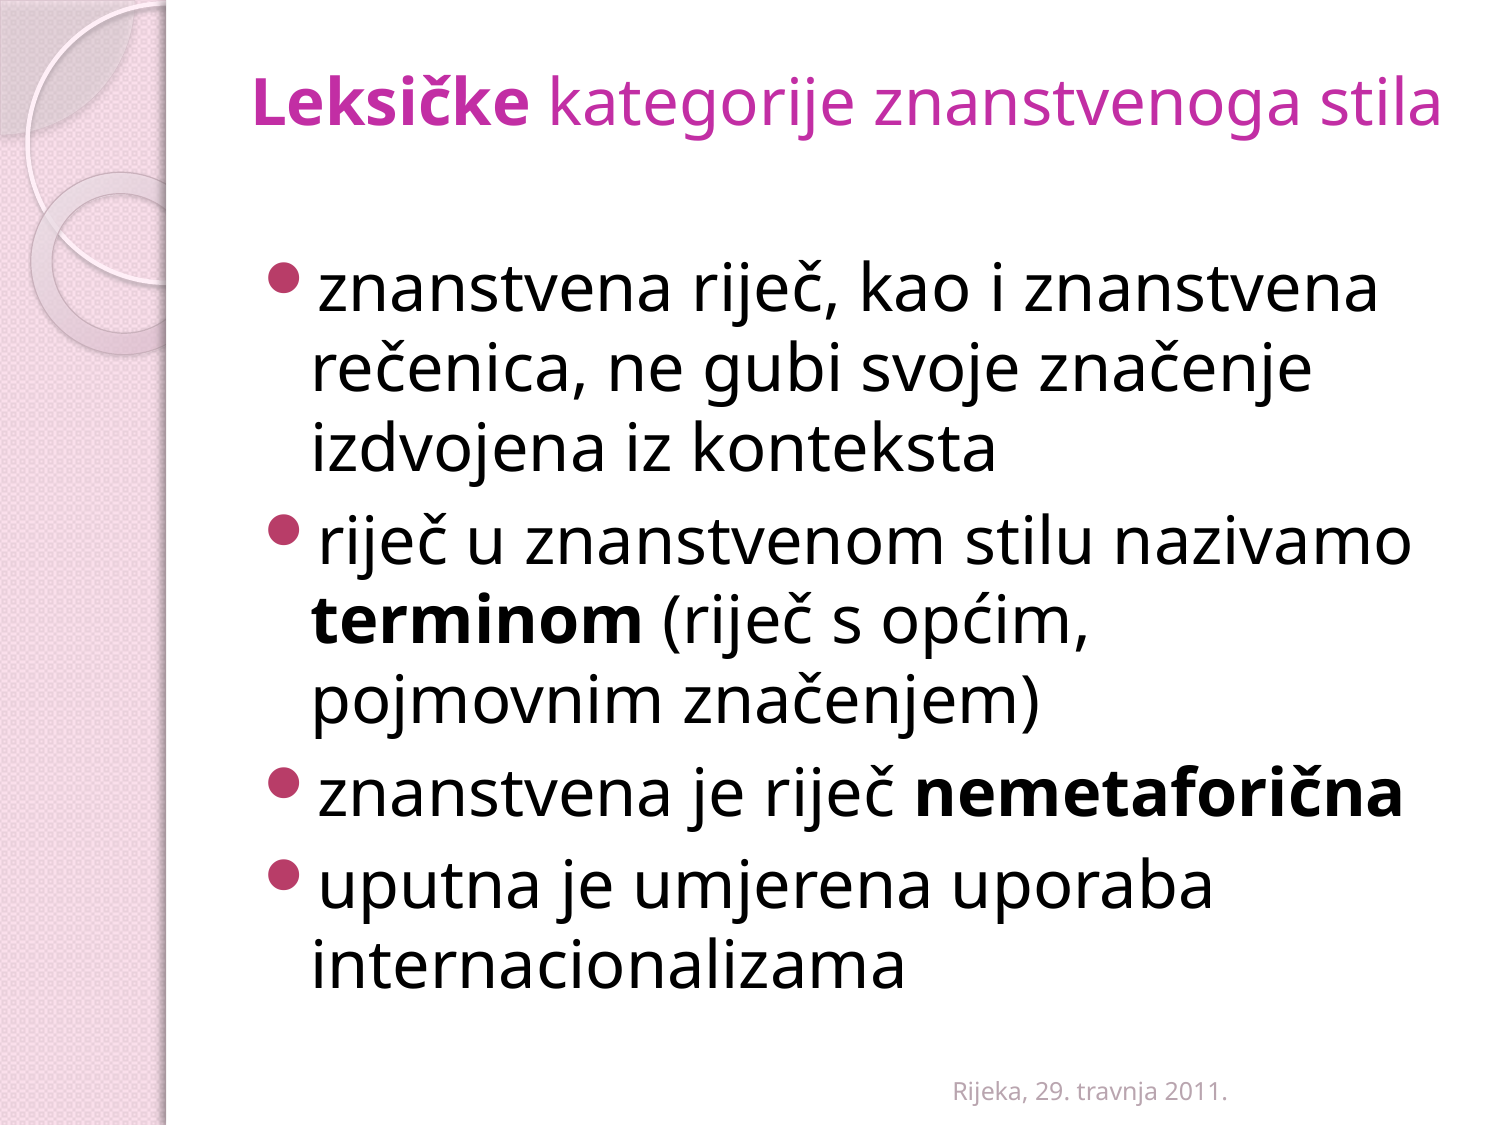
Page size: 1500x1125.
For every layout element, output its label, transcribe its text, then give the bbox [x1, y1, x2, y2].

footer Rijeka, 29. travnja 2011. [937, 1034, 1413, 1113]
list znanstvena riječ, kao i znanstvena rečenica, ne gubi svoje značenje izdvojena iz konteksta riječ u znanstvenom stilu nazivamo terminom (riječ s općim, pojmovnim značenjem) znanstvena je riječ nemetaforična uputna je umjerena uporaba internacionalizama [235, 237, 1466, 1026]
title Leksičke kategorije znanstvenoga stila [235, 45, 1466, 233]
